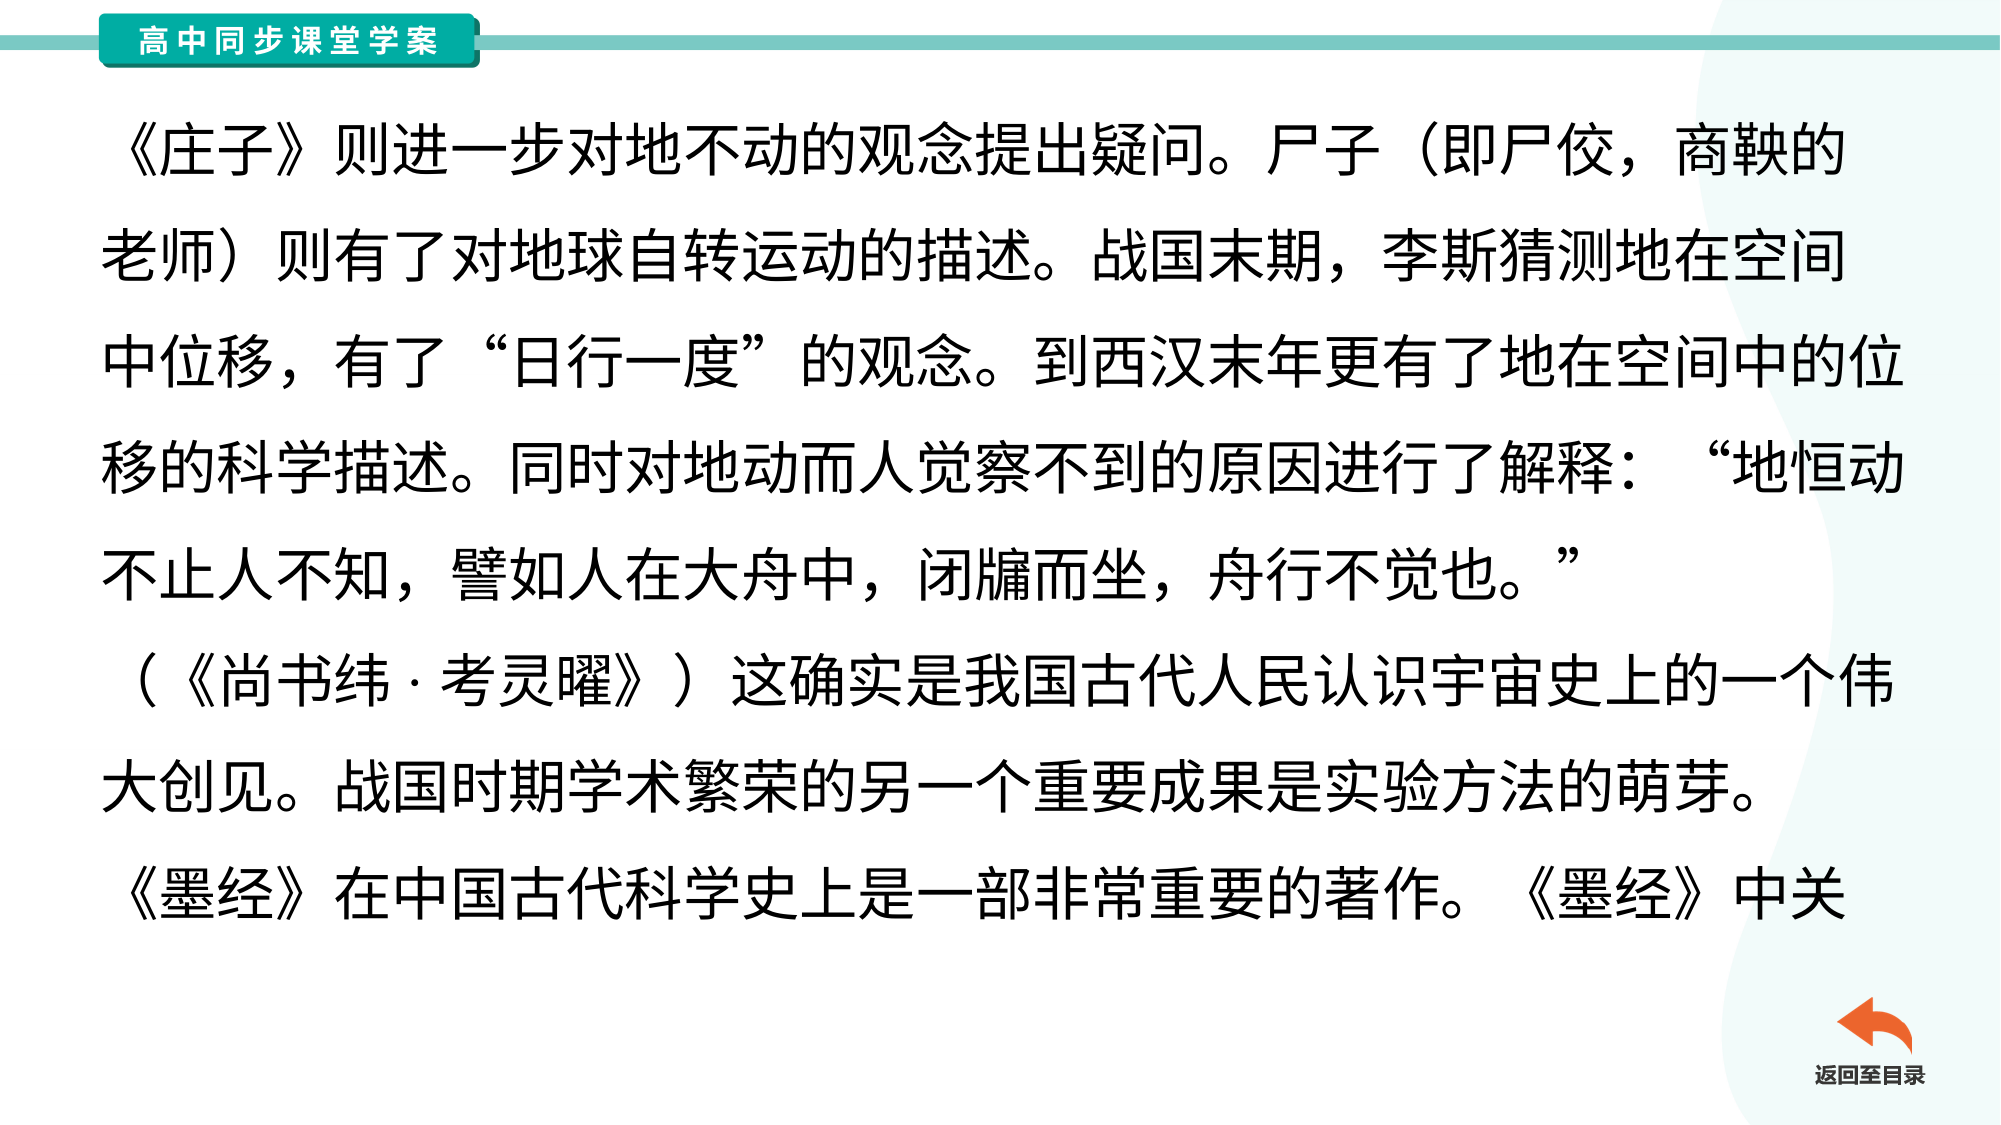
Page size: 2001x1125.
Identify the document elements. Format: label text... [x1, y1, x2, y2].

picture [0, 0, 2000, 1125]
text_box 《庄子》则进一步对地不动的观念提出疑问。尸子（即尸佼，商鞅的 老师）则有了对地球自转运动的描述。战国末期，李斯猜测地在空间 中位移，有了“日行一度”的观念。到西汉末年更有了地在空间中的位 移的科学描述。同时对地动而人觉察不到的原因进行了解释：“地恒动 不止人不知，譬如人在大舟中，闭牖而坐，舟行不觉也。” （《尚书纬·考灵曜》）这确实是我国古代人民认识宇宙史上的一个伟 大创见。战国时期学术繁荣的另一个重要成果是实验方法的萌芽。 《墨经》在中国古代科学史上是一部非常重要的著作。《墨经》中关 [100, 76, 1899, 927]
